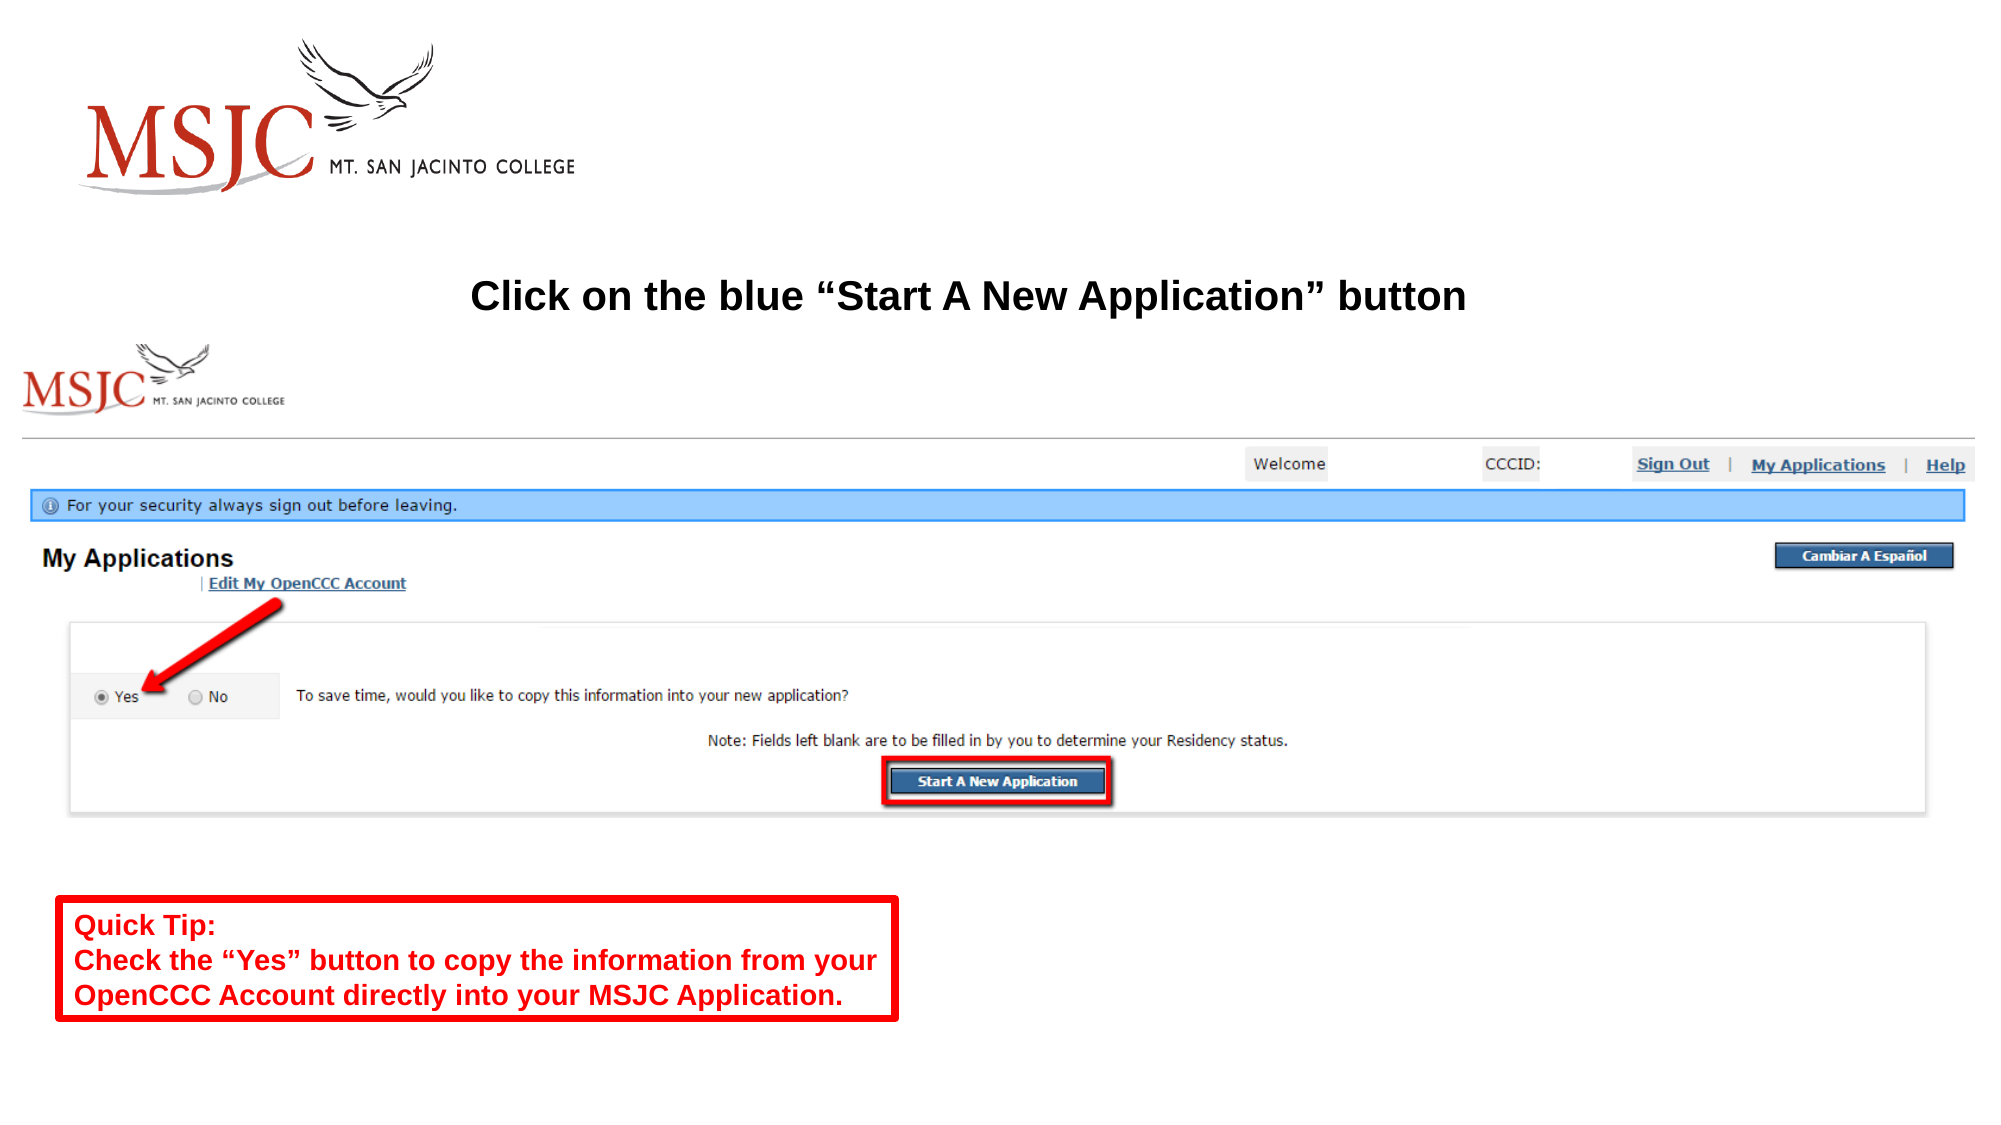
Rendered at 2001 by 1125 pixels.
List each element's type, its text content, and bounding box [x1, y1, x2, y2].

picture [22, 344, 1975, 818]
title Click on the blue “Start A New Application” button [106, 243, 1832, 344]
text_box Quick Tip: Check the “Yes” button to copy the information from your OpenCCC Account directly into your MSJC Application. [59, 898, 896, 1019]
picture [77, 38, 576, 195]
